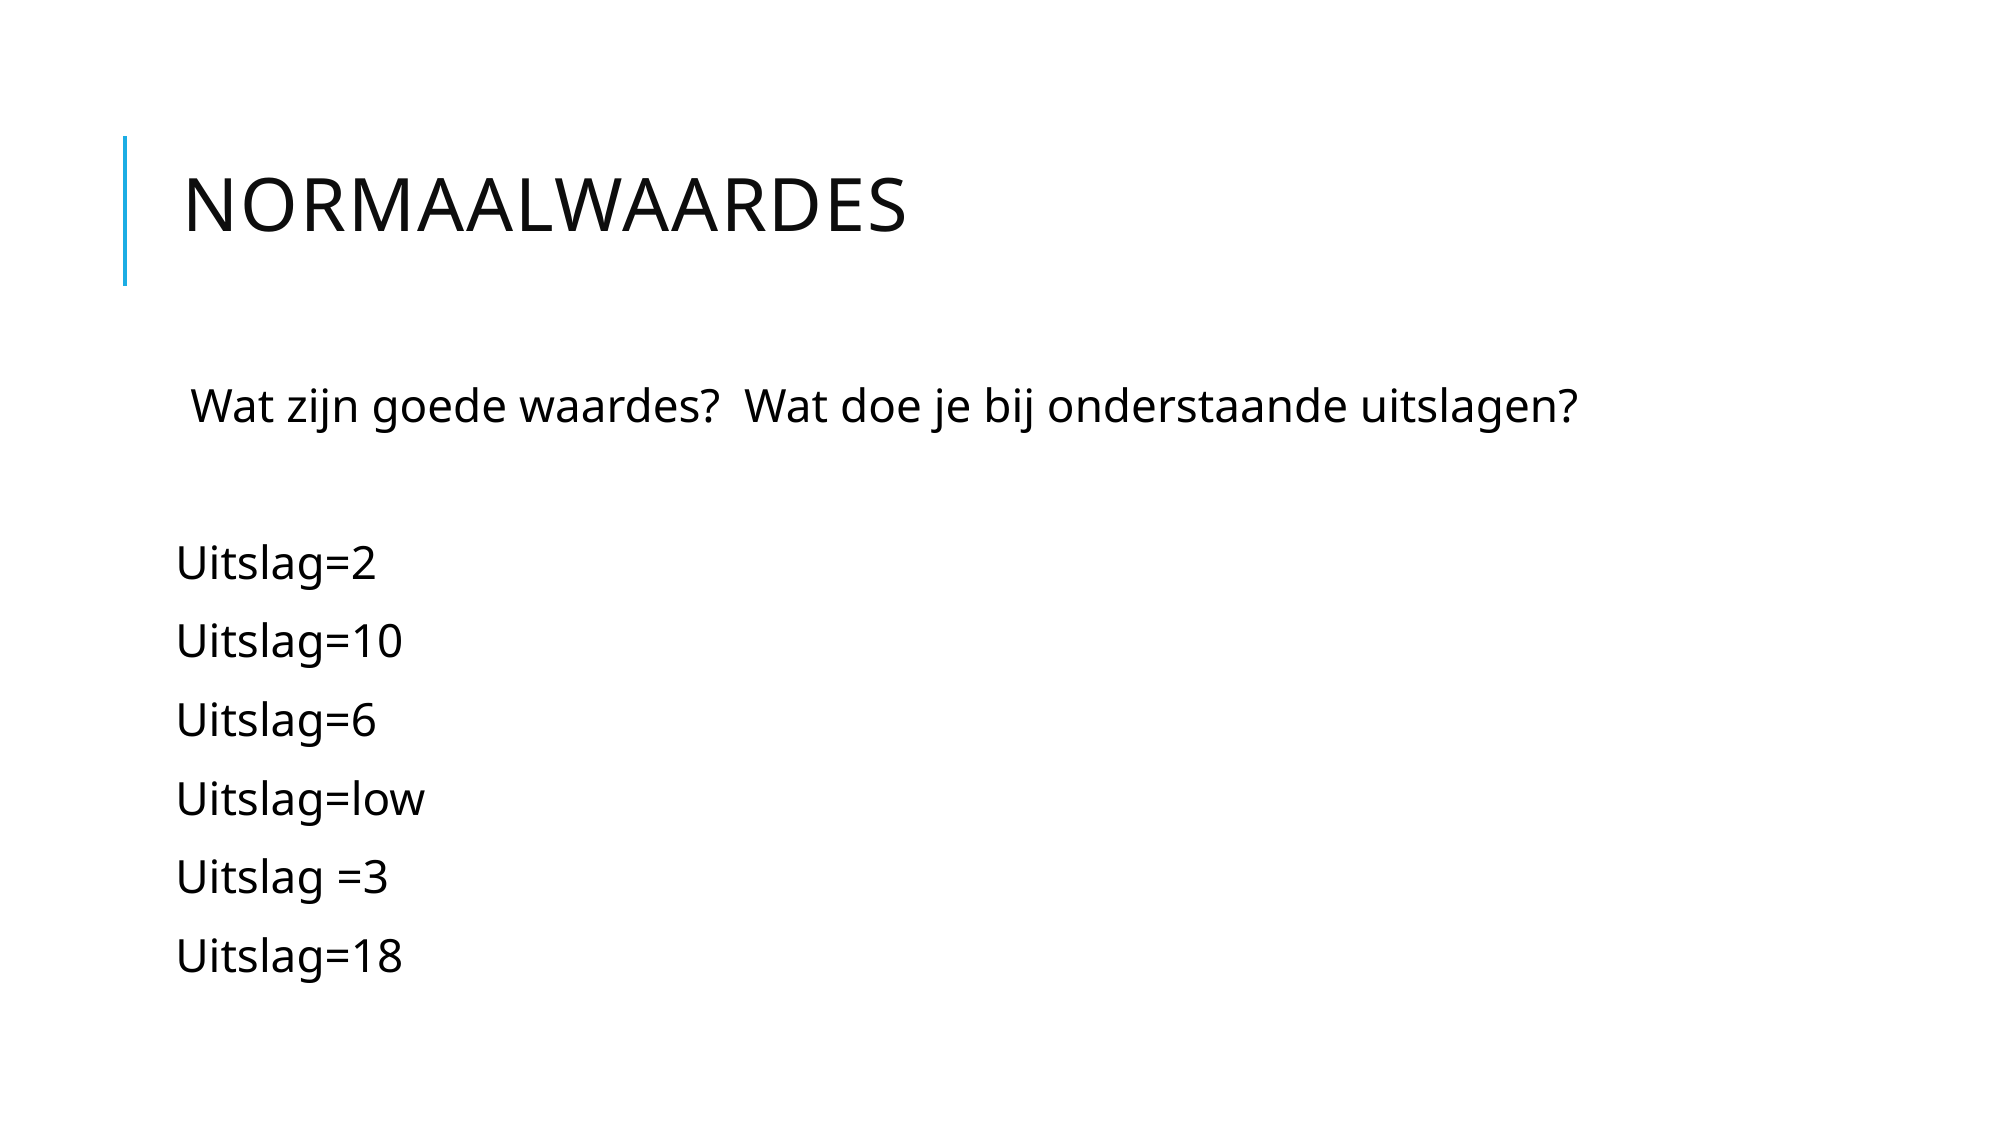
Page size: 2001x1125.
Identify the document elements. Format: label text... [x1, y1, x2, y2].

title Normaalwaardes [168, 96, 1763, 342]
list Wat zijn goede waardes? Wat doe je bij onderstaande uitslagen? Uitslag=2 Uitslag=10 Uitslag=6 Uitslag=low Uitslag =3 Uitslag=18 [168, 375, 1763, 1035]
